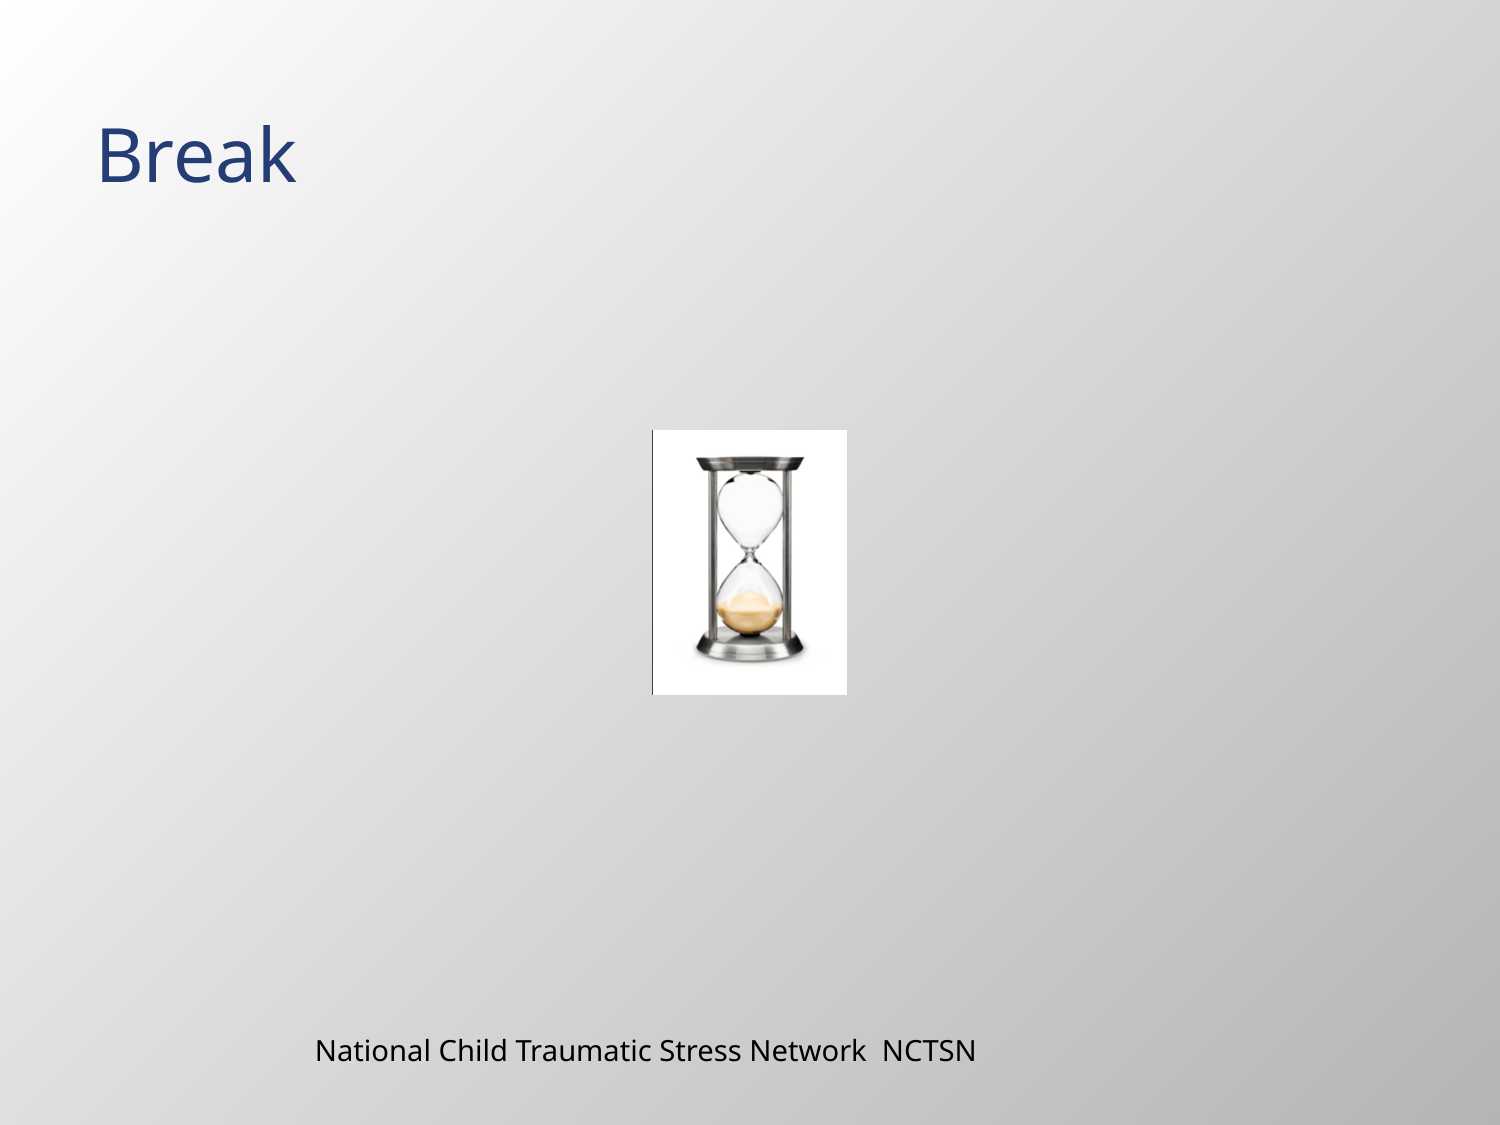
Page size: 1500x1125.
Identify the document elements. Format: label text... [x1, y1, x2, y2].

picture [652, 430, 848, 695]
list Break [57, 99, 1438, 1015]
text_box National Child Traumatic Stress Network NCTSN [299, 1024, 1125, 1075]
